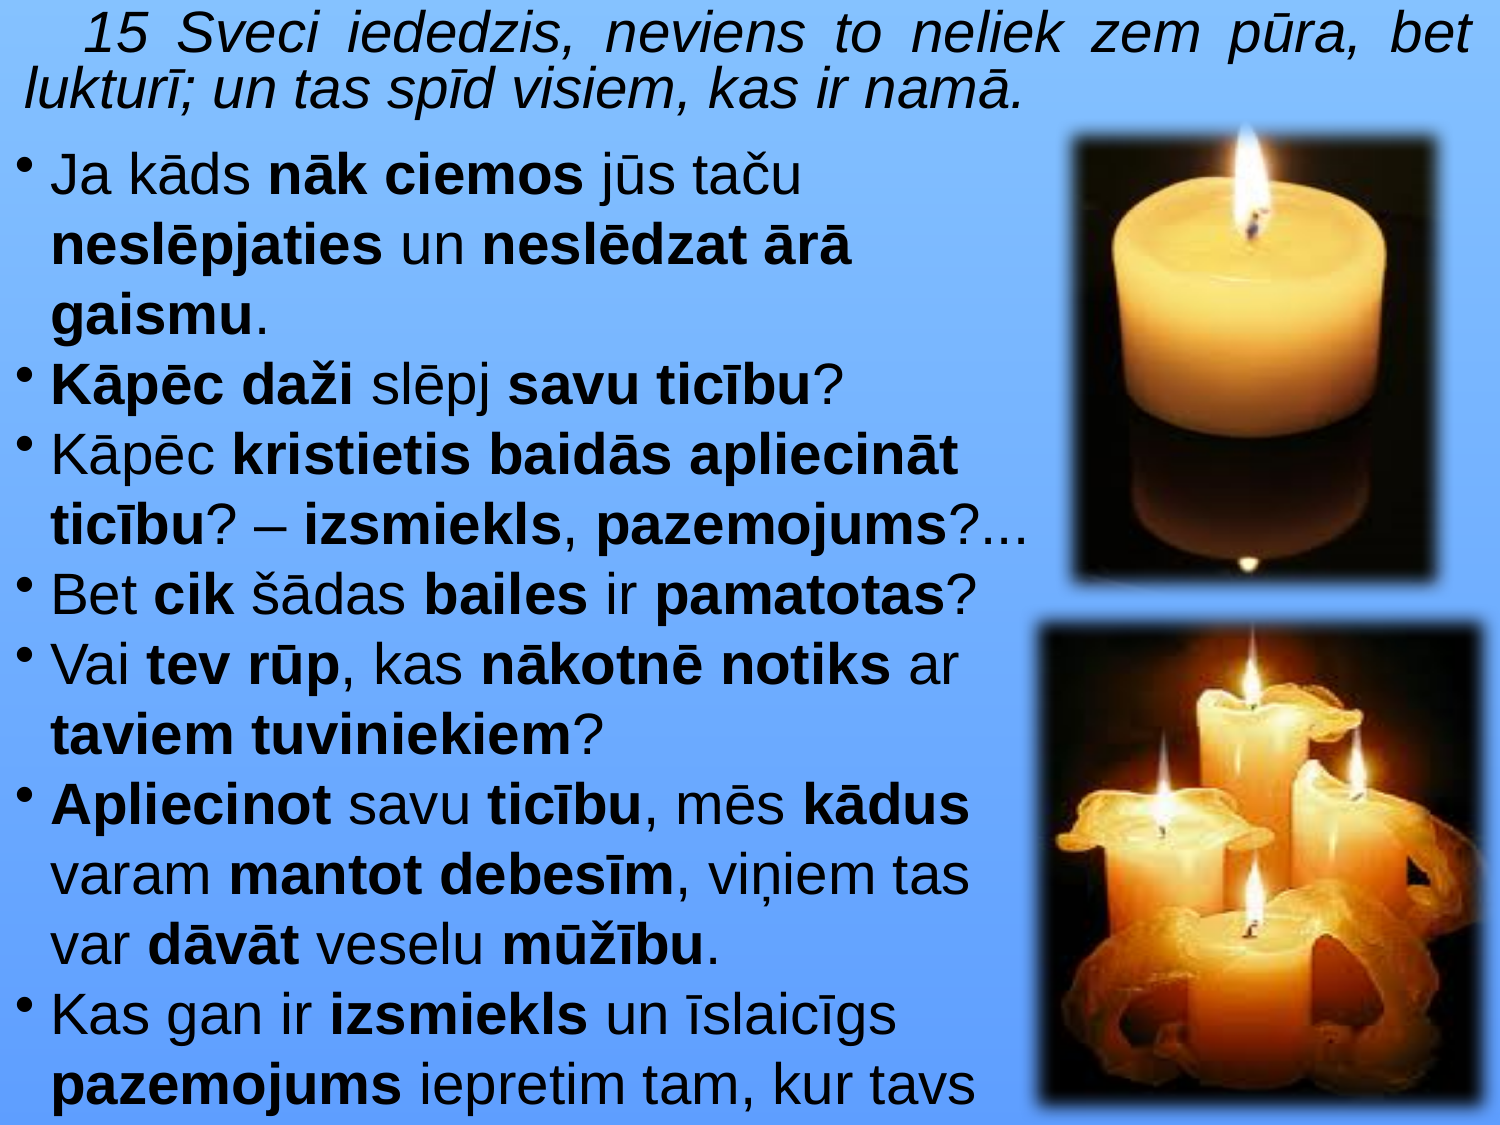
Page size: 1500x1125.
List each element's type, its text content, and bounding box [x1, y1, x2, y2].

list 15 Sveci iededzis, neviens to neliek zem pūra, bet lukturī; un tas spīd visiem, kas ir namā. [0, 0, 1489, 141]
picture [1054, 116, 1454, 601]
picture [1019, 603, 1500, 1125]
text_box Ja kāds nāk ciemos jūs taču neslēpjaties un neslēdzat ārā gaismu. Kāpēc daži slēpj savu ticību? Kāpēc kristietis baidās apliecināt ticību? – izsmiekls, pazemojums?... Bet cik šādas bailes ir pamatotas? Vai tev rūp, kas nākotnē notiks ar taviem tuviniekiem? Apliecinot savu ticību, mēs kādus varam mantot debesīm, viņiem tas var dāvāt veselu mūžību. Kas gan ir izsmiekls un īslaicīgs pazemojums iepretim tam, kur tavs tuvākais pavadīs mūžību? [0, 128, 1049, 1125]
